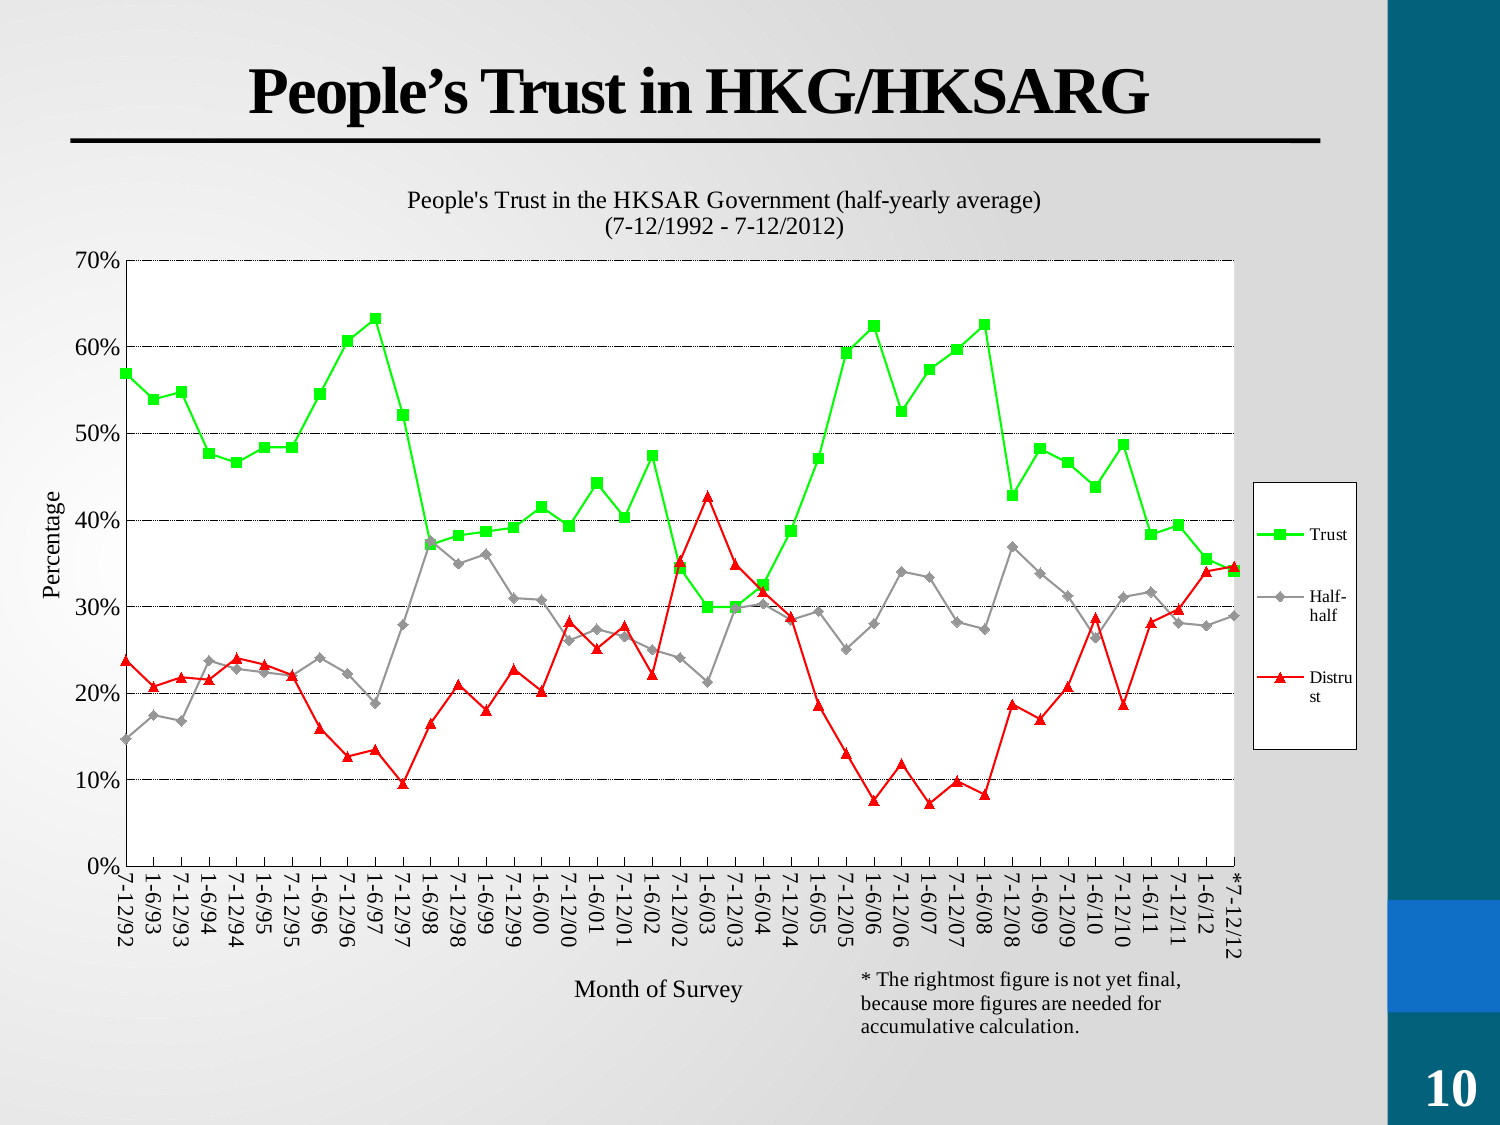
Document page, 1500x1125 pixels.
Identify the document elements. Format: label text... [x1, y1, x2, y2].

text_box 10 [1403, 1045, 1500, 1125]
chart [0, 160, 1377, 1048]
title People’s Trust in HKG/HKSARG [75, 45, 1325, 129]
